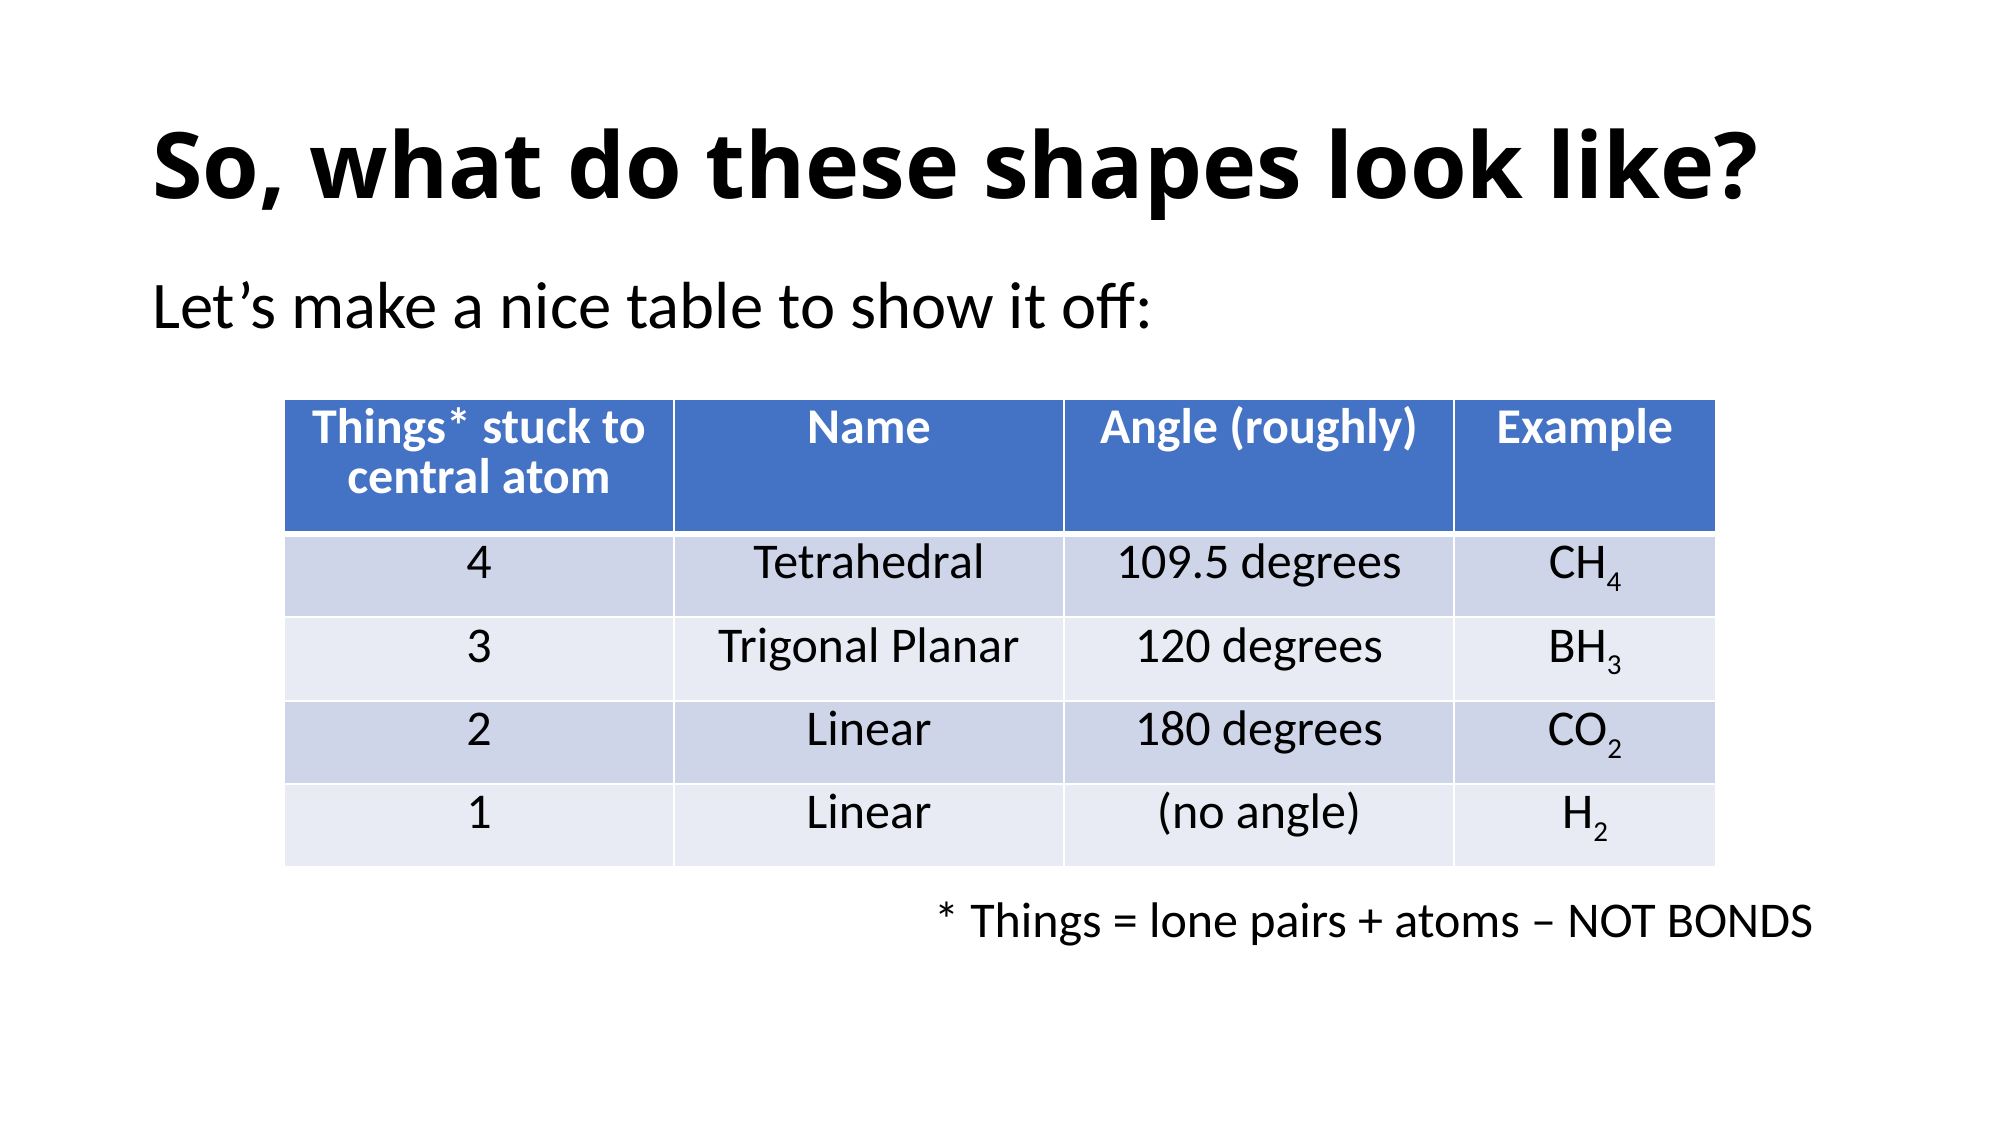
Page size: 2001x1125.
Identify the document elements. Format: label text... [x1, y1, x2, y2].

table_cell 2 [285, 702, 673, 783]
table_cell CH4 [1455, 537, 1715, 616]
table_header Angle (roughly) [1065, 400, 1453, 531]
title So, what do these shapes look like? [137, 59, 1863, 278]
table_cell (no angle) [1065, 785, 1453, 866]
table_cell 3 [285, 618, 673, 700]
table_cell 109.5 degrees [1065, 537, 1453, 616]
table_cell 180 degrees [1065, 702, 1453, 783]
table_cell CO2 [1455, 702, 1715, 783]
table_cell Linear [675, 702, 1063, 783]
text_box * Things = lone pairs + atoms – NOT BONDS [919, 879, 1893, 955]
table_cell H2 [1455, 785, 1715, 866]
text_box Let’s make a nice table to show it off: [137, 254, 1619, 440]
table_cell 4 [285, 537, 673, 616]
table_cell 1 [285, 785, 673, 866]
table_cell Tetrahedral [675, 537, 1063, 616]
table_cell BH3 [1455, 618, 1715, 700]
table_header Example [1455, 400, 1715, 531]
table_cell 120 degrees [1065, 618, 1453, 700]
table_header Things* stuck to central atom [285, 400, 673, 531]
table_cell Linear [675, 785, 1063, 866]
table_header Name [675, 400, 1063, 531]
table_cell Trigonal Planar [675, 618, 1063, 700]
